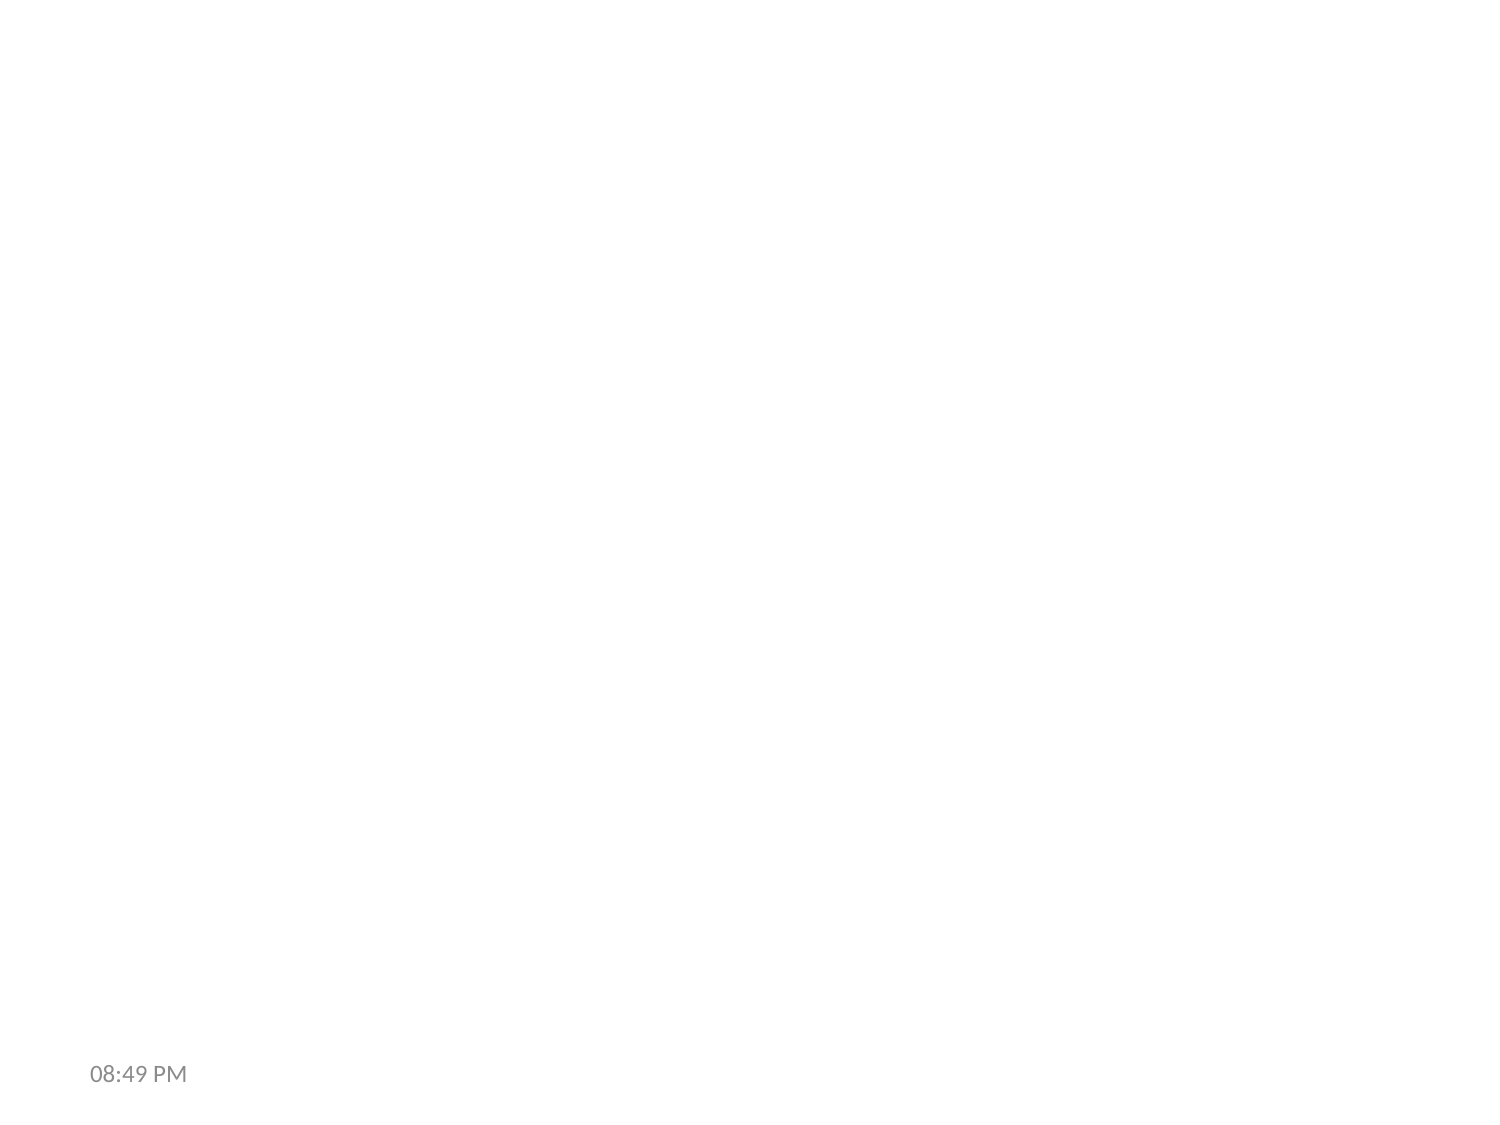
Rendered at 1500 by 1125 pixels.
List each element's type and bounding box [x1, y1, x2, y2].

slide_number [75, 1042, 425, 1103]
